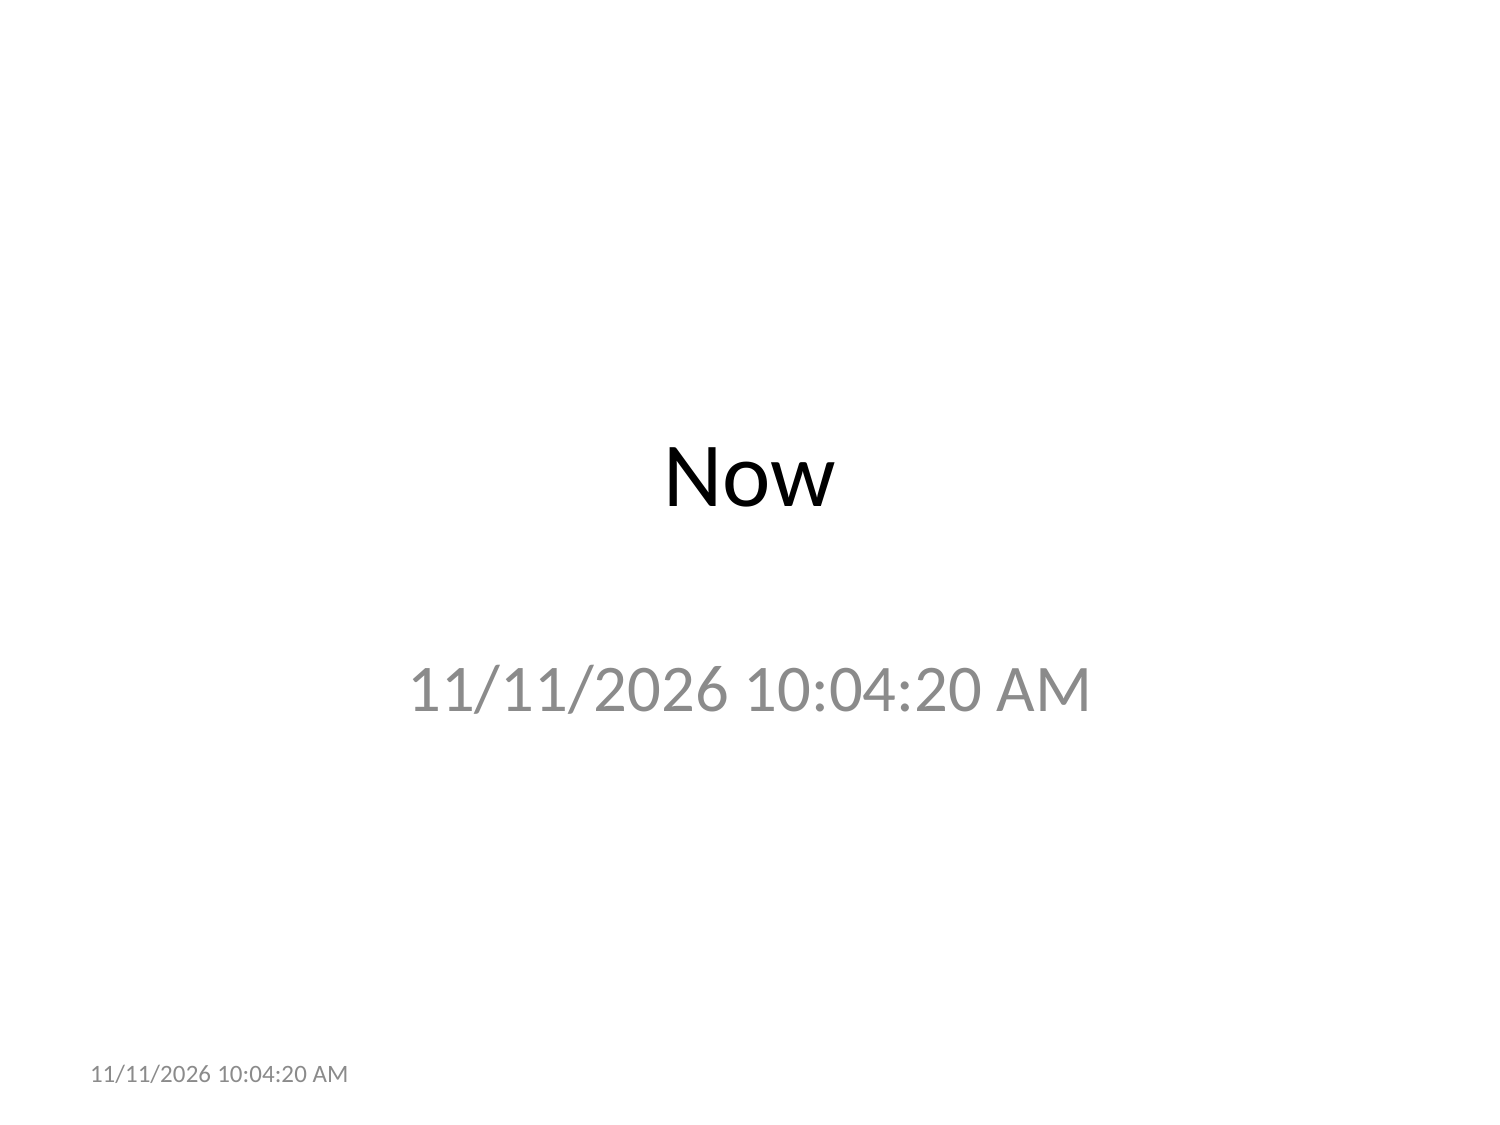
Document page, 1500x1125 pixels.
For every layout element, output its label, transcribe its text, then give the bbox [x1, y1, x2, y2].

title Now [112, 349, 1388, 591]
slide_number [75, 1042, 425, 1103]
subtitle 2011-12-19 10:20:04 AM [225, 637, 1275, 925]
